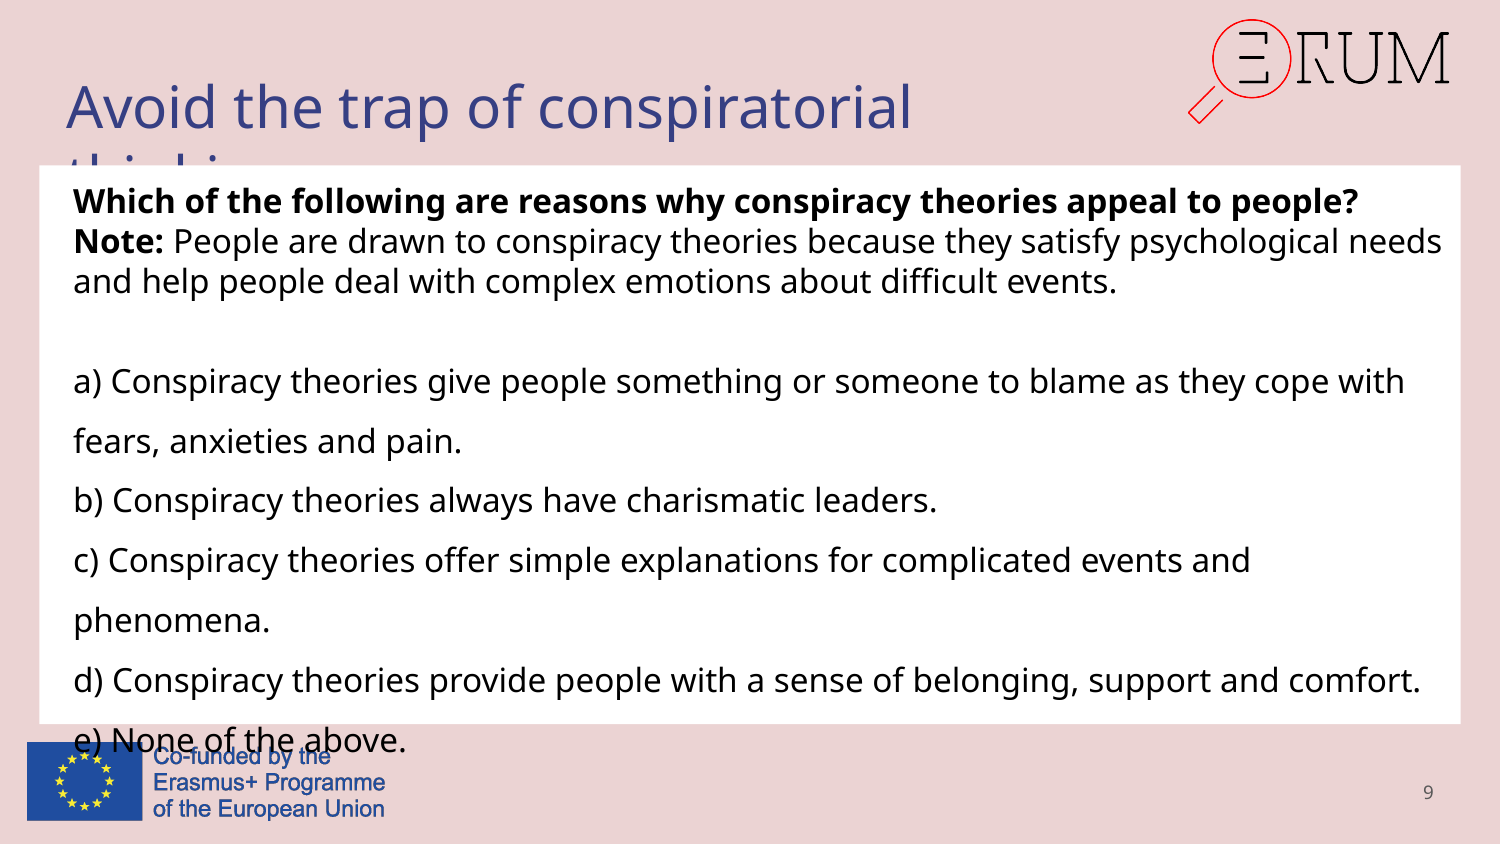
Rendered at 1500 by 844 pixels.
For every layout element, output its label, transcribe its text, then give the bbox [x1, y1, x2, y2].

picture [1136, 0, 1500, 137]
slide_number 9 [1358, 761, 1449, 826]
list Which of the following are reasons why conspiracy theories appeal to people? Note: People are drawn to conspiracy theories because they satisfy psychological needs and help people deal with complex emotions about difficult events. a) Conspiracy theories give people something or someone to blame as they cope with fears, anxieties and pain. b) Conspiracy theories always have charismatic leaders. c) Conspiracy theories offer simple explanations for complicated events and phenomena. d) Conspiracy theories provide people with a sense of belonging, support and comfort. e) None of the above. [39, 165, 1461, 725]
title Avoid the trap of conspiratorial thinking [51, 55, 1168, 150]
picture [27, 742, 385, 821]
